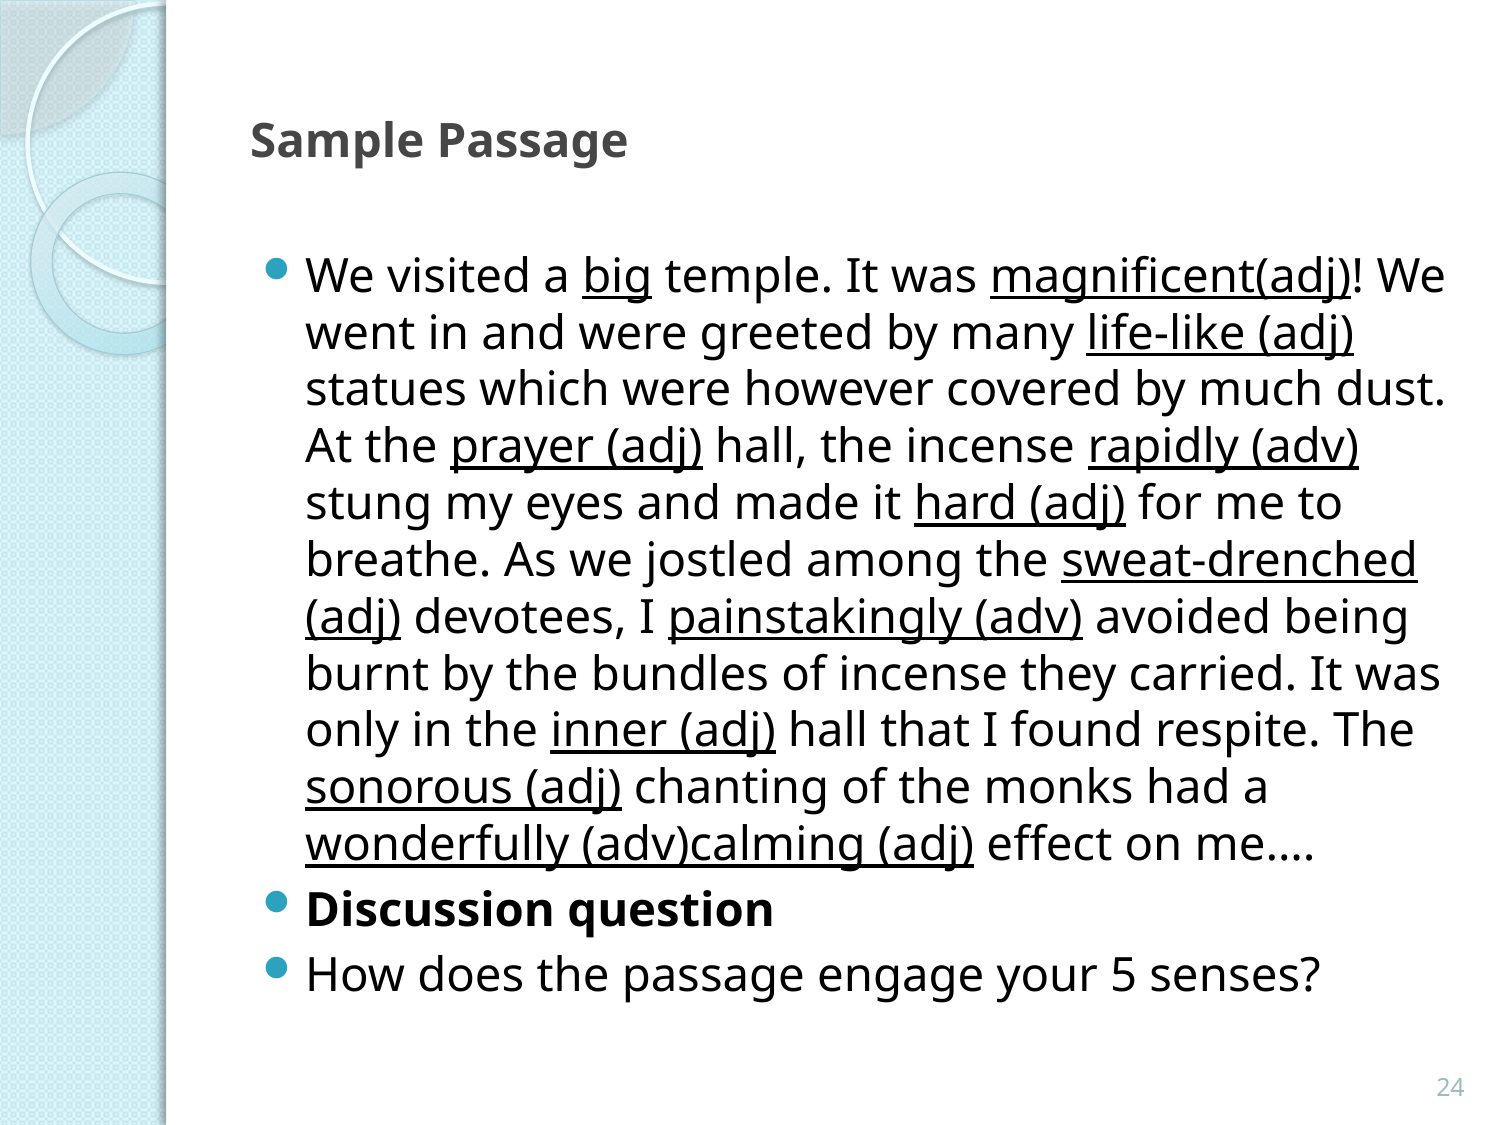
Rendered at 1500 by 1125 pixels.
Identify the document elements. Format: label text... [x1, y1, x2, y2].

title Sample Passage [235, 45, 1466, 233]
list We visited a big temple. It was magnificent(adj)! We went in and were greeted by many life-like (adj) statues which were however covered by much dust. At the prayer (adj) hall, the incense rapidly (adv) stung my eyes and made it hard (adj) for me to breathe. As we jostled among the sweat-drenched (adj) devotees, I painstakingly (adv) avoided being burnt by the bundles of incense they carried. It was only in the inner (adj) hall that I found respite. The sonorous (adj) chanting of the monks had a wonderfully (adv)calming (adj) effect on me…. Discussion question How does the passage engage your 5 senses? [235, 237, 1466, 1025]
slide_number 24 [1413, 1034, 1488, 1113]
